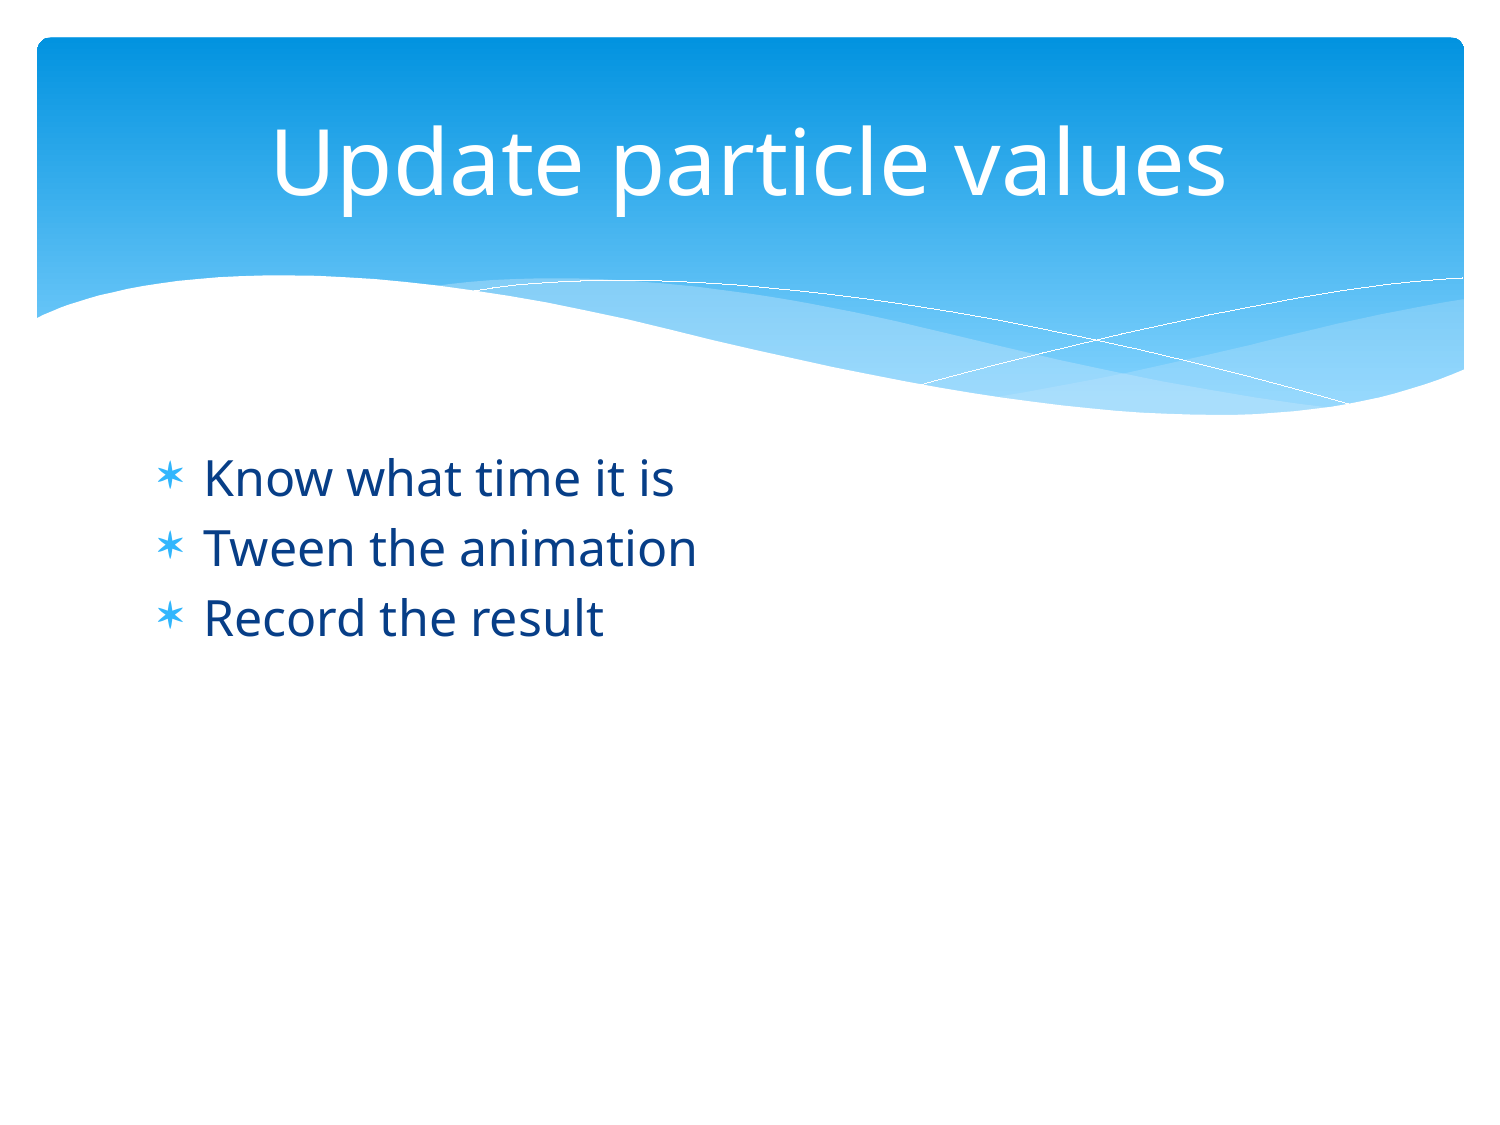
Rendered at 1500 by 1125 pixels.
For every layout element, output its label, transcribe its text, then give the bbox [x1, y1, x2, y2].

list Know what time it is Tween the animation Record the result [143, 438, 1359, 1005]
title Update particle values [75, 55, 1425, 261]
